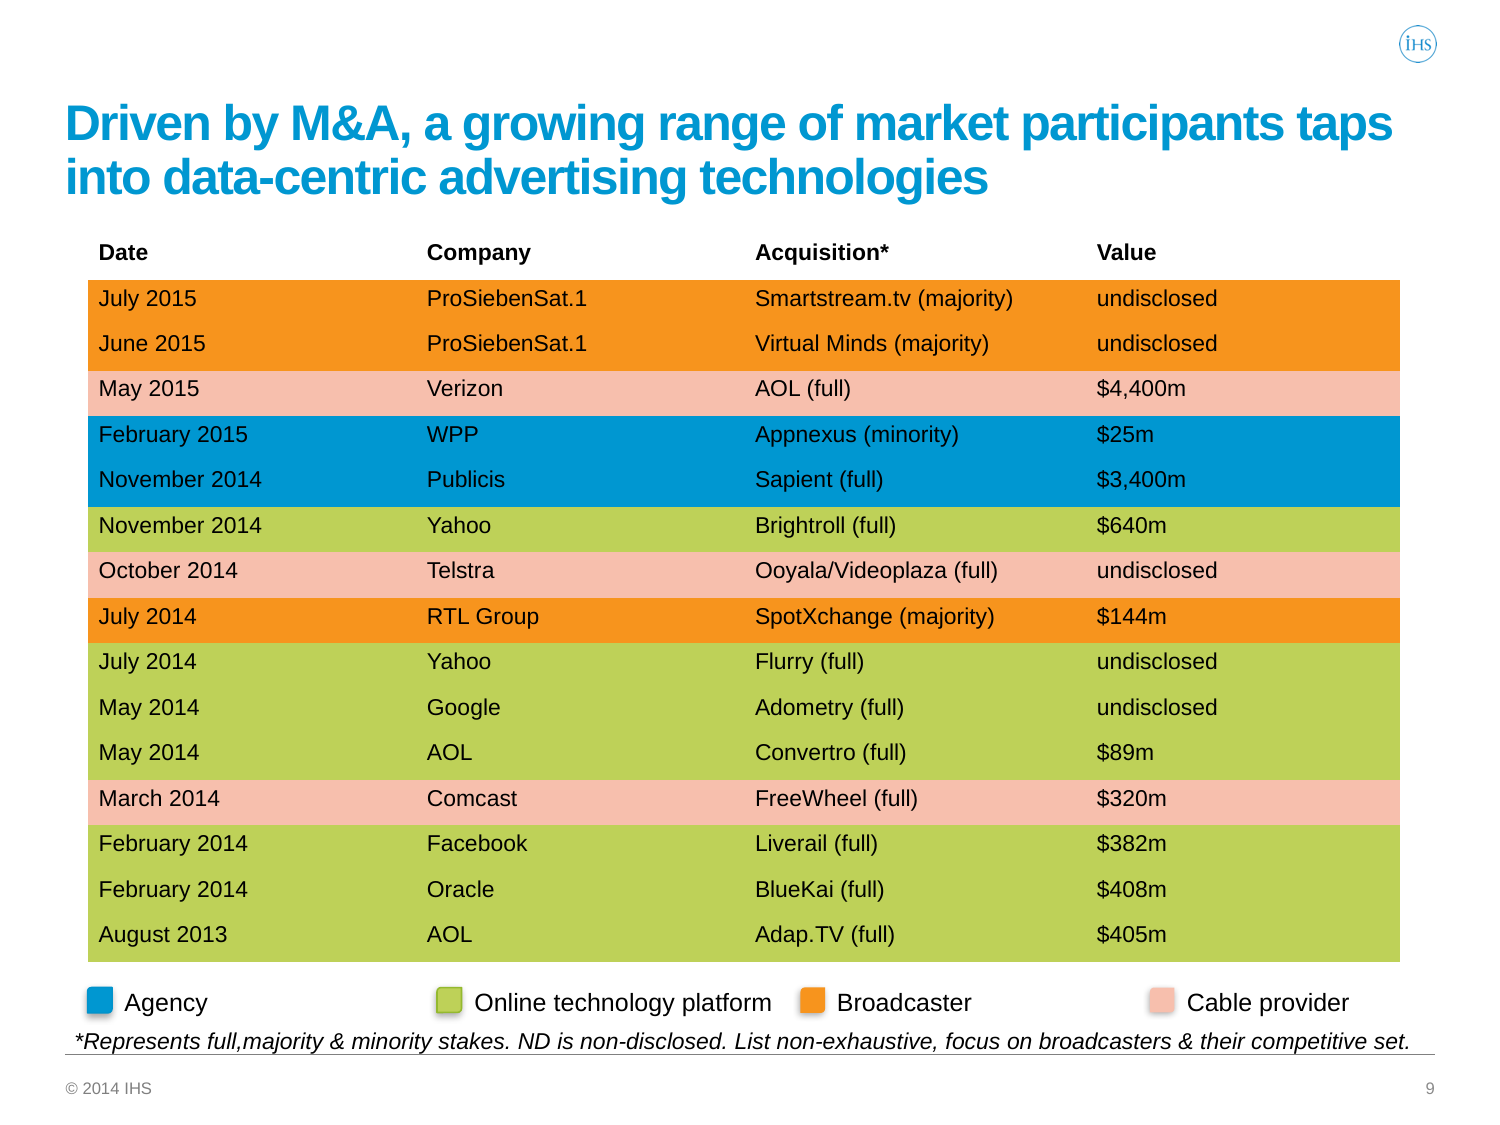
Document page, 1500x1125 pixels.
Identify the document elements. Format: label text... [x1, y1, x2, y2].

table_cell Brightroll (full) [744, 507, 1086, 552]
table_cell Adap.TV (full) [744, 916, 1086, 962]
table_cell FreeWheel (full) [744, 780, 1086, 825]
table_cell undisclosed [1086, 689, 1400, 734]
table_cell November 2014 [88, 462, 416, 507]
table_cell Facebook [416, 825, 744, 871]
table_cell undisclosed [1086, 643, 1400, 689]
table_cell Telstra [416, 552, 744, 598]
table_cell Google [416, 689, 744, 734]
table_cell SpotXchange (majority) [744, 598, 1086, 643]
table_cell $89m [1086, 734, 1400, 780]
table_cell Convertro (full) [744, 734, 1086, 780]
table_cell $4,400m [1086, 371, 1400, 416]
table_cell RTL Group [416, 598, 744, 643]
table_cell Smartstream.tv (majority) [744, 280, 1086, 325]
table_cell February 2014 [88, 871, 416, 916]
text_box [86, 986, 112, 1014]
table_cell $144m [1086, 598, 1400, 643]
table_cell $382m [1086, 825, 1400, 871]
table_cell BlueKai (full) [744, 871, 1086, 916]
table_cell Appnexus (minority) [744, 416, 1086, 462]
text_box [1149, 986, 1174, 1014]
table_cell July 2014 [88, 643, 416, 689]
table_cell Liverail (full) [744, 825, 1086, 871]
table_cell June 2015 [88, 325, 416, 371]
table_cell undisclosed [1086, 552, 1400, 598]
table_cell August 2013 [88, 916, 416, 962]
table_cell $25m [1086, 416, 1400, 462]
table_cell WPP [416, 416, 744, 462]
text_box Broadcaster [825, 979, 1000, 1025]
table_cell Comcast [416, 780, 744, 825]
table_cell $405m [1086, 916, 1400, 962]
table_header Company [416, 234, 744, 280]
table_cell Ooyala/Videoplaza (full) [744, 552, 1086, 598]
table_header Value [1086, 234, 1400, 280]
title Driven by M&A, a growing range of market participants taps into data-centric advertising technologies [64, 95, 1434, 214]
table_cell July 2014 [88, 598, 416, 643]
text_box Cable provider [1174, 979, 1388, 1025]
table_cell undisclosed [1086, 325, 1400, 371]
text_box [436, 986, 462, 1014]
table_cell Sapient (full) [744, 462, 1086, 507]
table_cell ProSiebenSat.1 [416, 325, 744, 371]
table_cell ProSiebenSat.1 [416, 280, 744, 325]
table_cell Verizon [416, 371, 744, 416]
picture [1399, 25, 1437, 63]
table_cell May 2014 [88, 734, 416, 780]
table_cell March 2014 [88, 780, 416, 825]
text_box *Represents full,majority & minority stakes. ND is non-disclosed. List non-exhaustive, focus on broadcasters & their competitive set. [62, 1019, 1463, 1062]
table_cell Flurry (full) [744, 643, 1086, 689]
table_cell Oracle [416, 871, 744, 916]
table_cell May 2015 [88, 371, 416, 416]
table_cell $320m [1086, 780, 1400, 825]
table_cell February 2015 [88, 416, 416, 462]
table_cell Publicis [416, 462, 744, 507]
table_cell undisclosed [1086, 280, 1400, 325]
table_cell Yahoo [416, 507, 744, 552]
text_box Online technology platform [462, 979, 825, 1025]
slide_number 9 [1084, 1057, 1435, 1118]
table_cell November 2014 [88, 507, 416, 552]
table_cell Yahoo [416, 643, 744, 689]
table_header Acquisition* [744, 234, 1086, 280]
text_box Agency [112, 979, 288, 1025]
table_cell February 2014 [88, 825, 416, 871]
table_cell $640m [1086, 507, 1400, 552]
table_cell $408m [1086, 871, 1400, 916]
table_cell AOL [416, 916, 744, 962]
table_cell May 2014 [88, 689, 416, 734]
table_cell July 2015 [88, 280, 416, 325]
table_cell AOL (full) [744, 371, 1086, 416]
table_cell Virtual Minds (majority) [744, 325, 1086, 371]
table_cell AOL [416, 734, 744, 780]
table_cell $3,400m [1086, 462, 1400, 507]
table_cell October 2014 [88, 552, 416, 598]
table_header Date [88, 234, 416, 280]
table_cell Adometry (full) [744, 689, 1086, 734]
